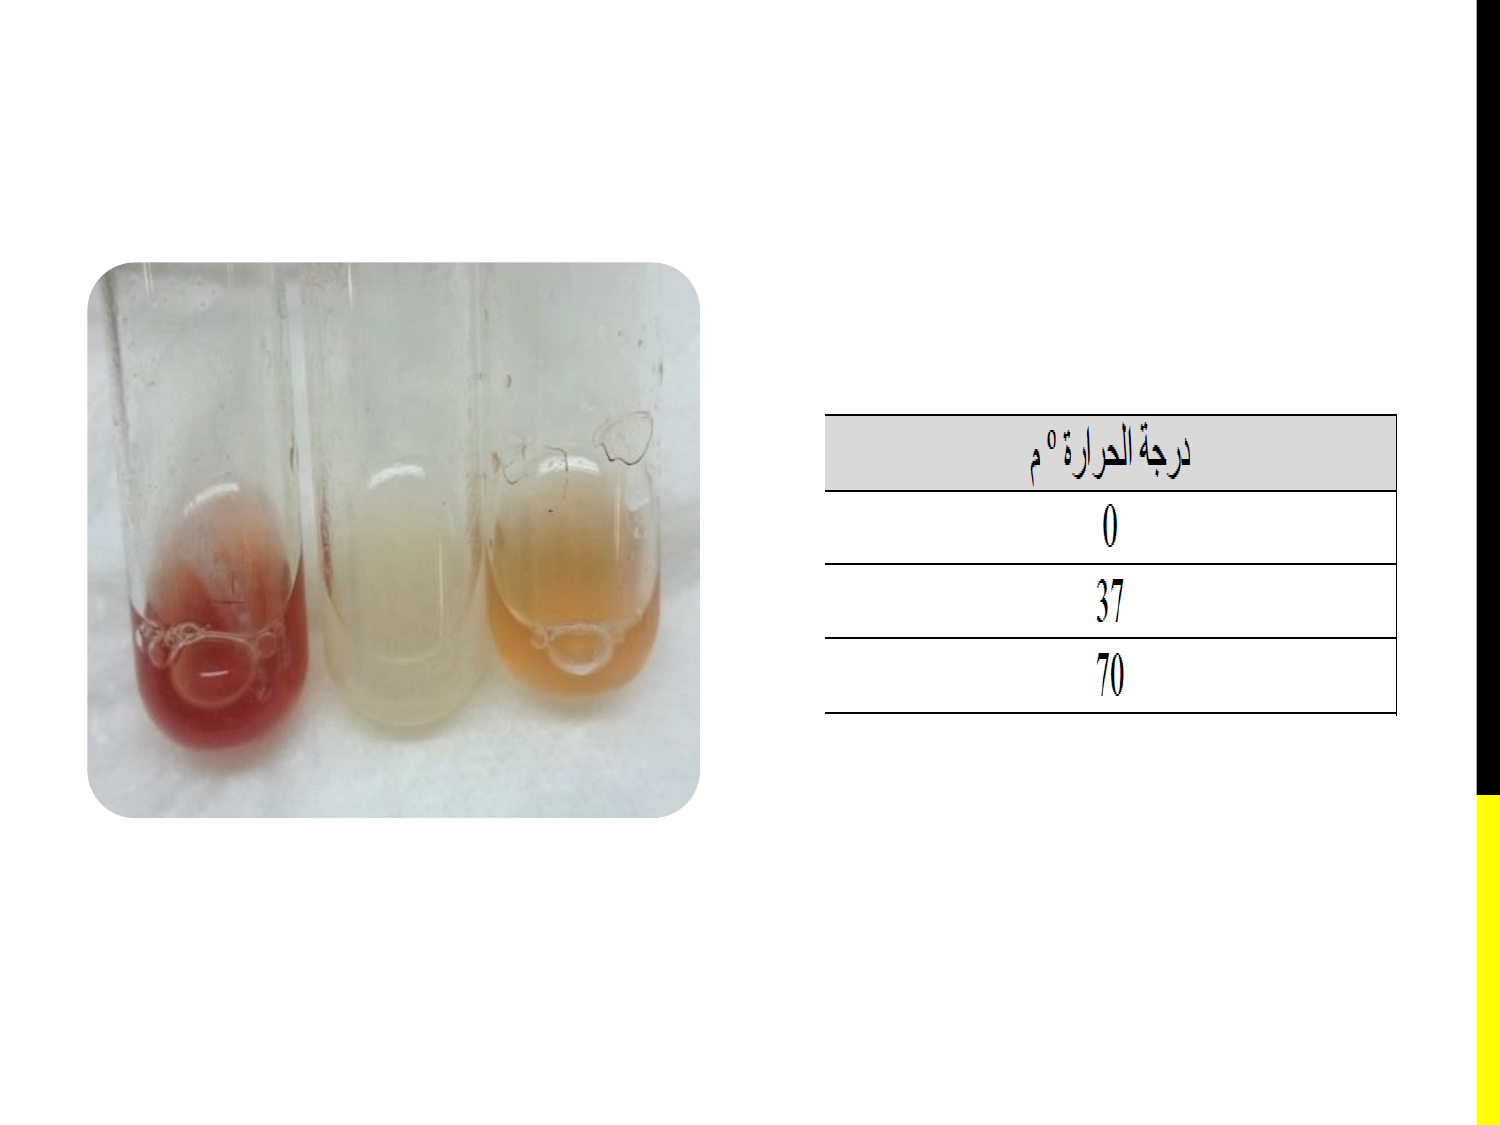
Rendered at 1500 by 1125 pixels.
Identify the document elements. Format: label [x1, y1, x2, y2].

picture [824, 392, 1405, 733]
picture [86, 261, 701, 819]
